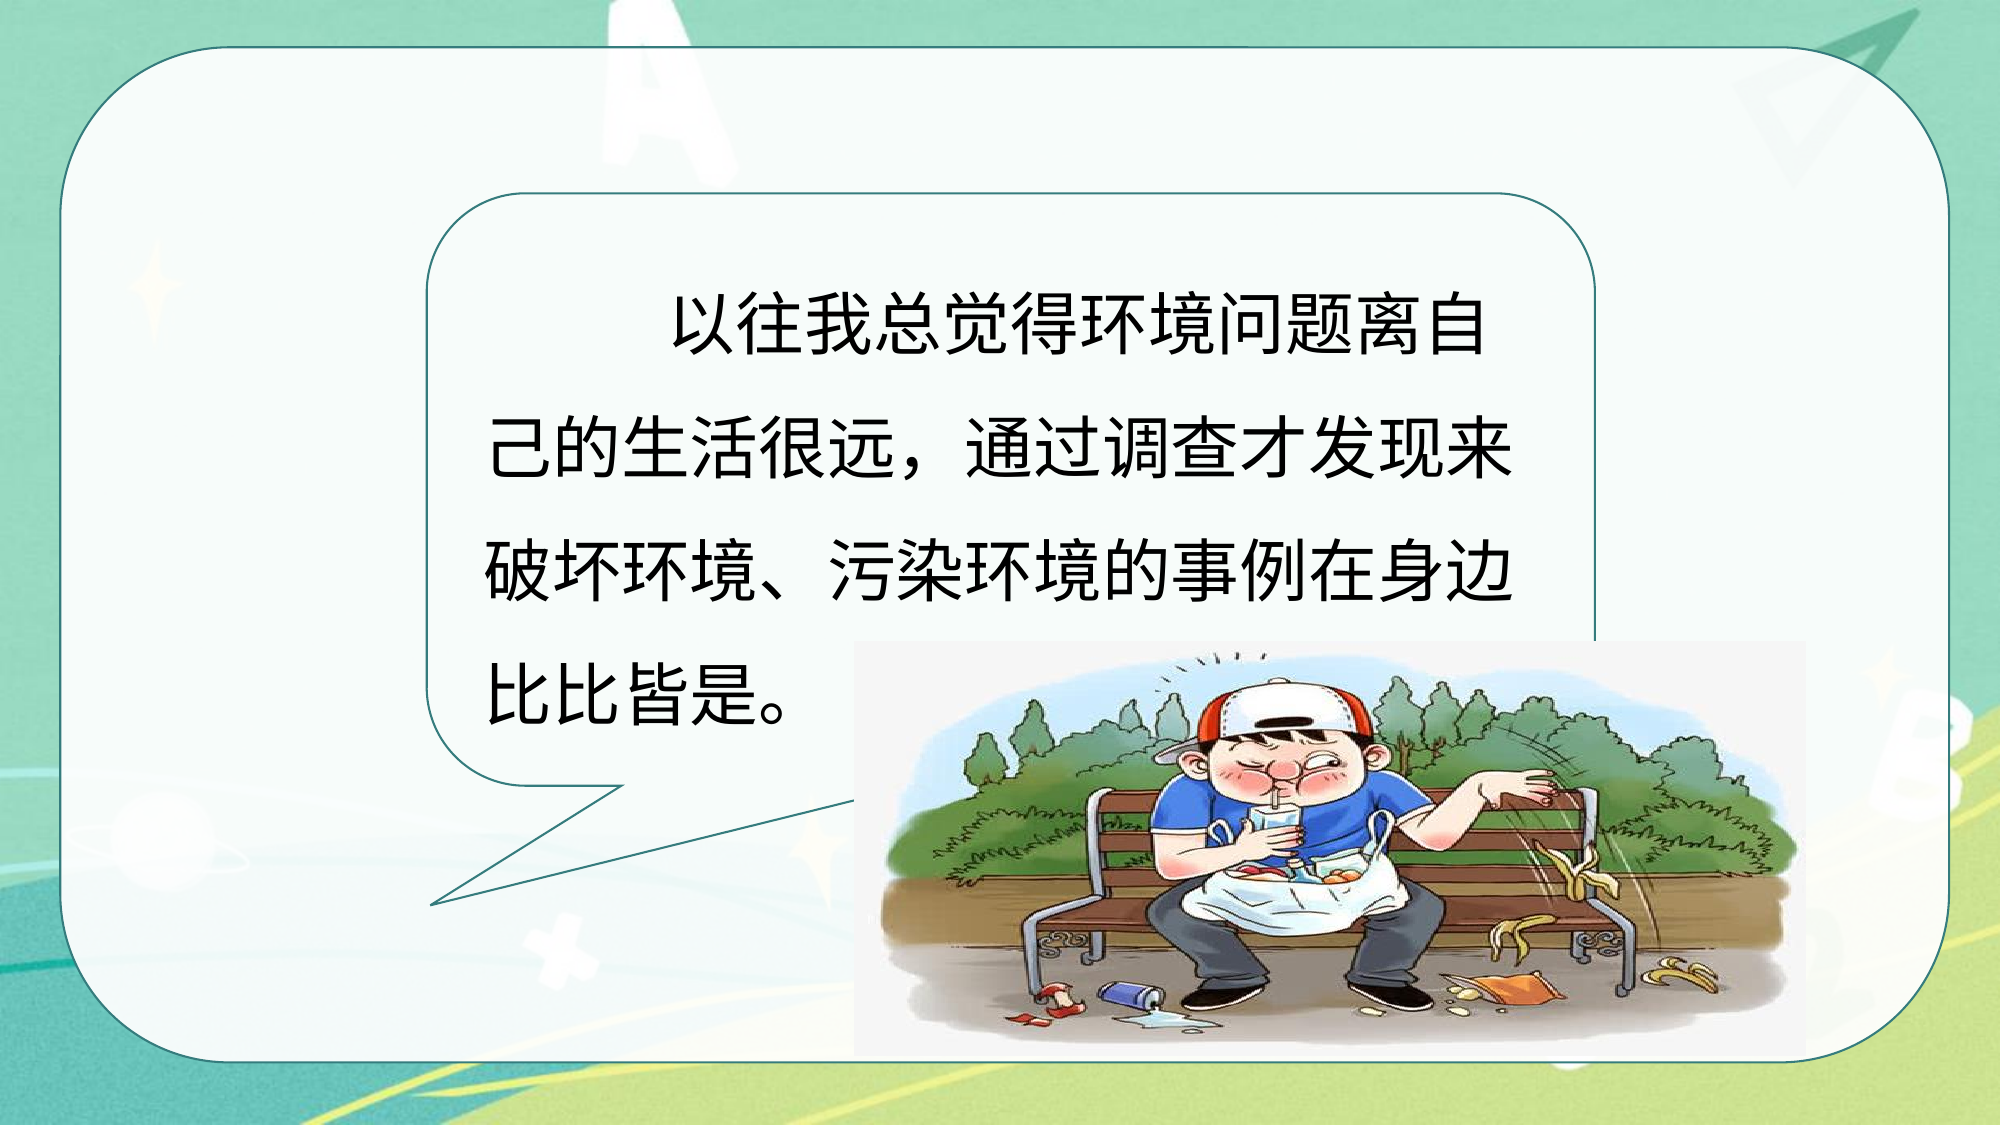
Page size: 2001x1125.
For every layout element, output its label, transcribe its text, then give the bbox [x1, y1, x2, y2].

picture [0, 0, 2000, 1125]
text_box 以往我总觉得环境问题离自己的生活很远，通过调查才发现来破坏环境、污染环境的事例在身边比比皆是。 [472, 233, 1550, 740]
text_box [425, 192, 1596, 907]
